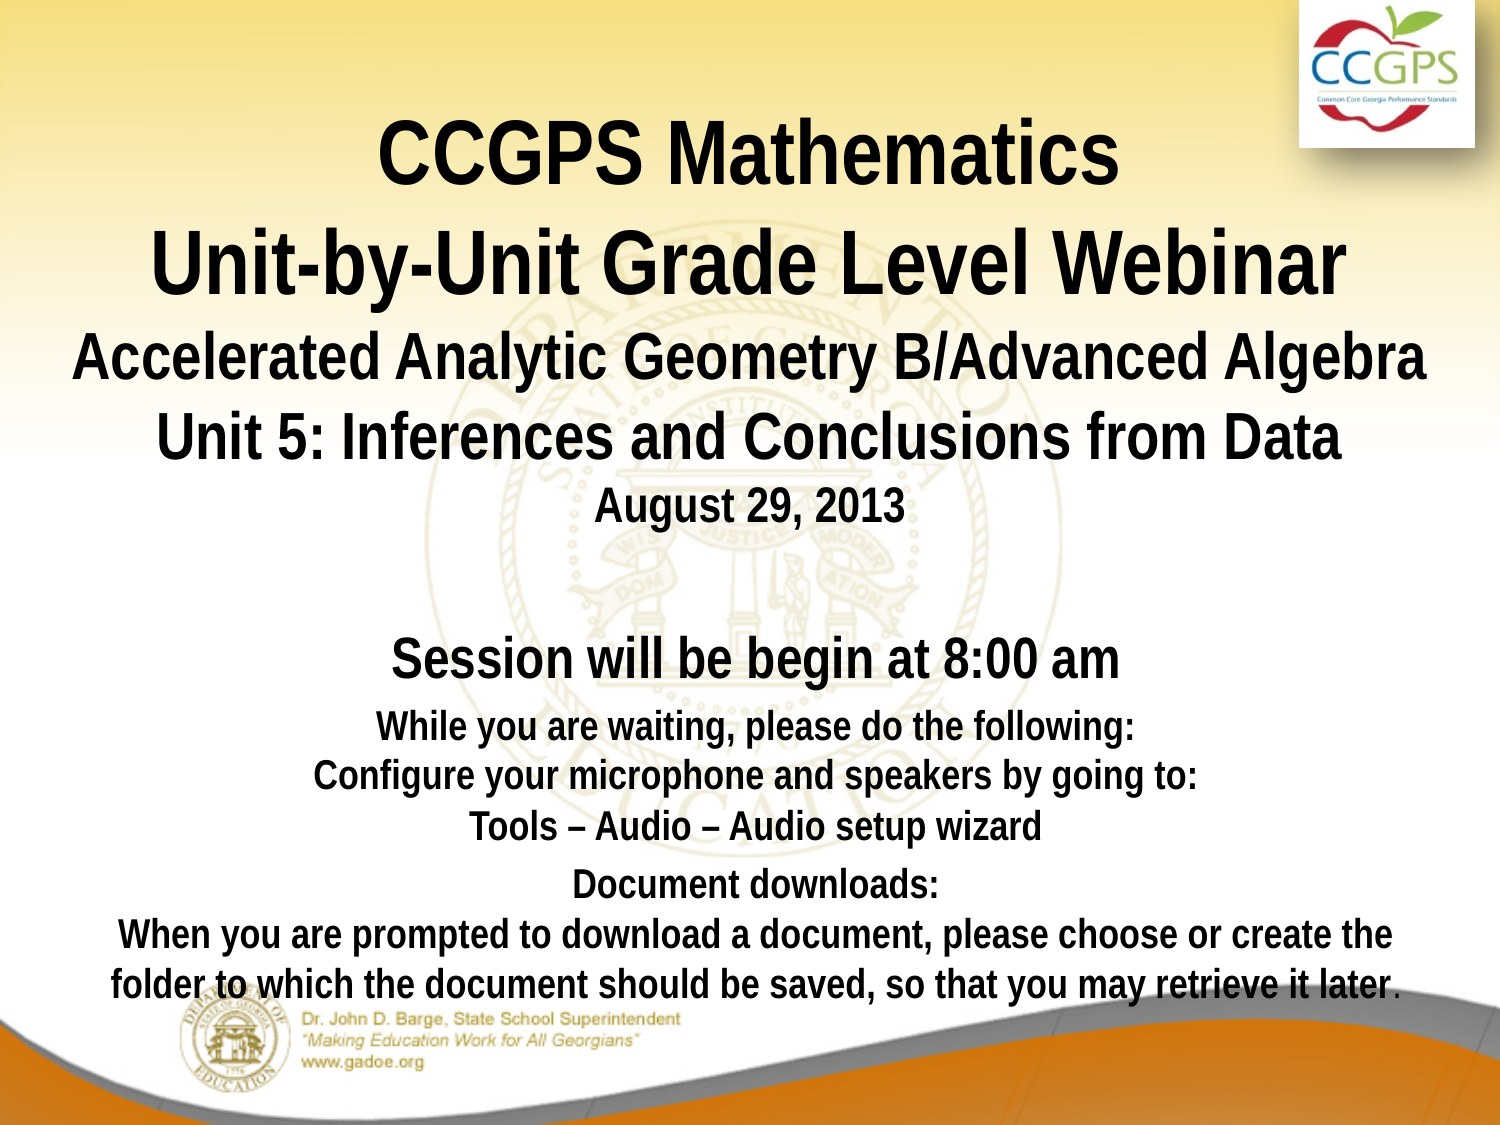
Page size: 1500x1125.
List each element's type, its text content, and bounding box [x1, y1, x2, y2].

title CCGPS Mathematics Unit-by-Unit Grade Level Webinar Accelerated Analytic Geometry B/Advanced Algebra Unit 5: Inferences and Conclusions from Data August 29, 2013 [24, 24, 1476, 601]
subtitle Session will be begin at 8:00 am While you are waiting, please do the following: Configure your microphone and speakers by going to: Tools – Audio – Audio setup wizard Document downloads: When you are prompted to download a document, please choose or create the folder to which the document should be saved, so that you may retrieve it later. [74, 612, 1438, 1038]
picture [0, 0, 1500, 1125]
